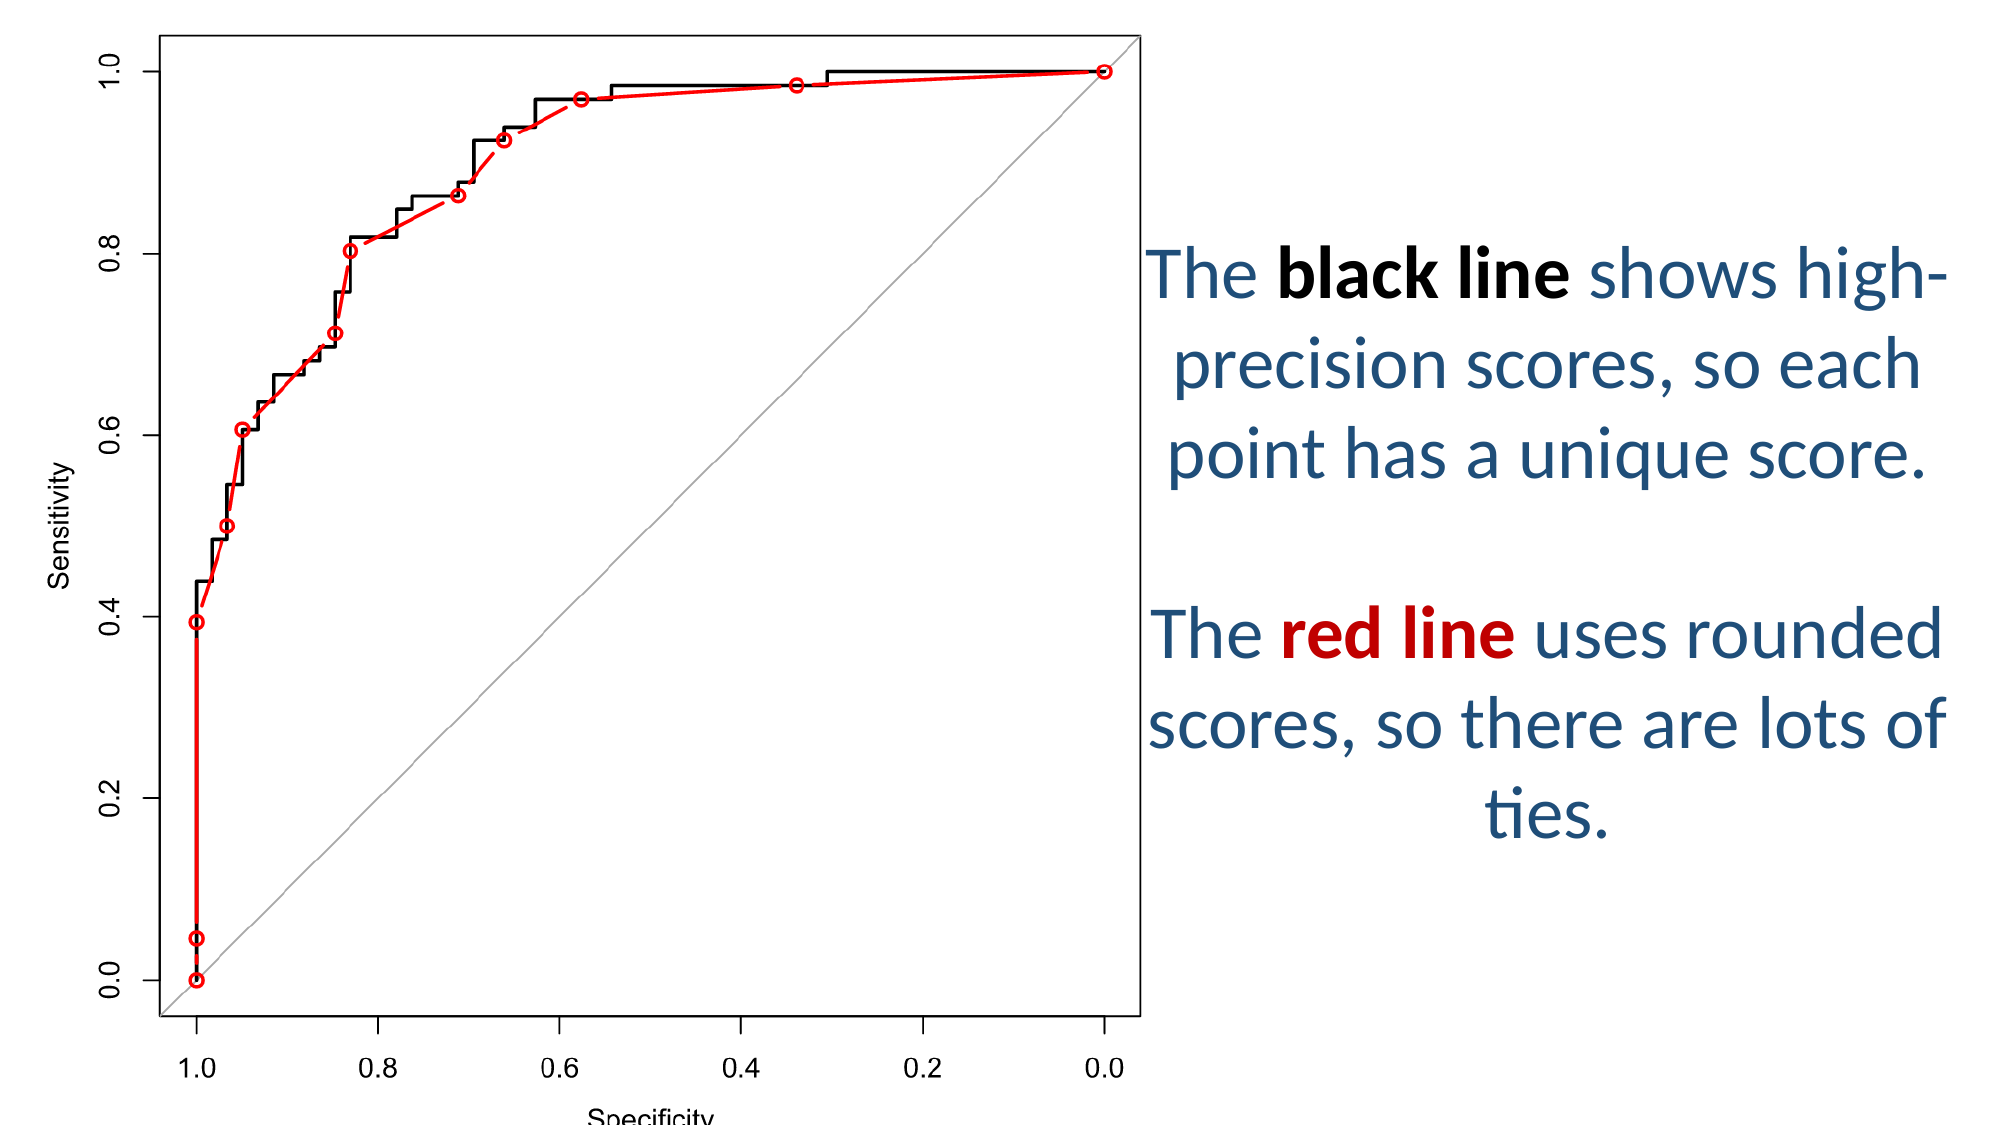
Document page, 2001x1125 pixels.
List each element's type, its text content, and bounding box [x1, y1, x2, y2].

text_box The black line shows high-precision scores, so each point has a unique score. The red line uses rounded scores, so there are lots of ties. [1192, 216, 2000, 861]
picture [25, 0, 1192, 1125]
